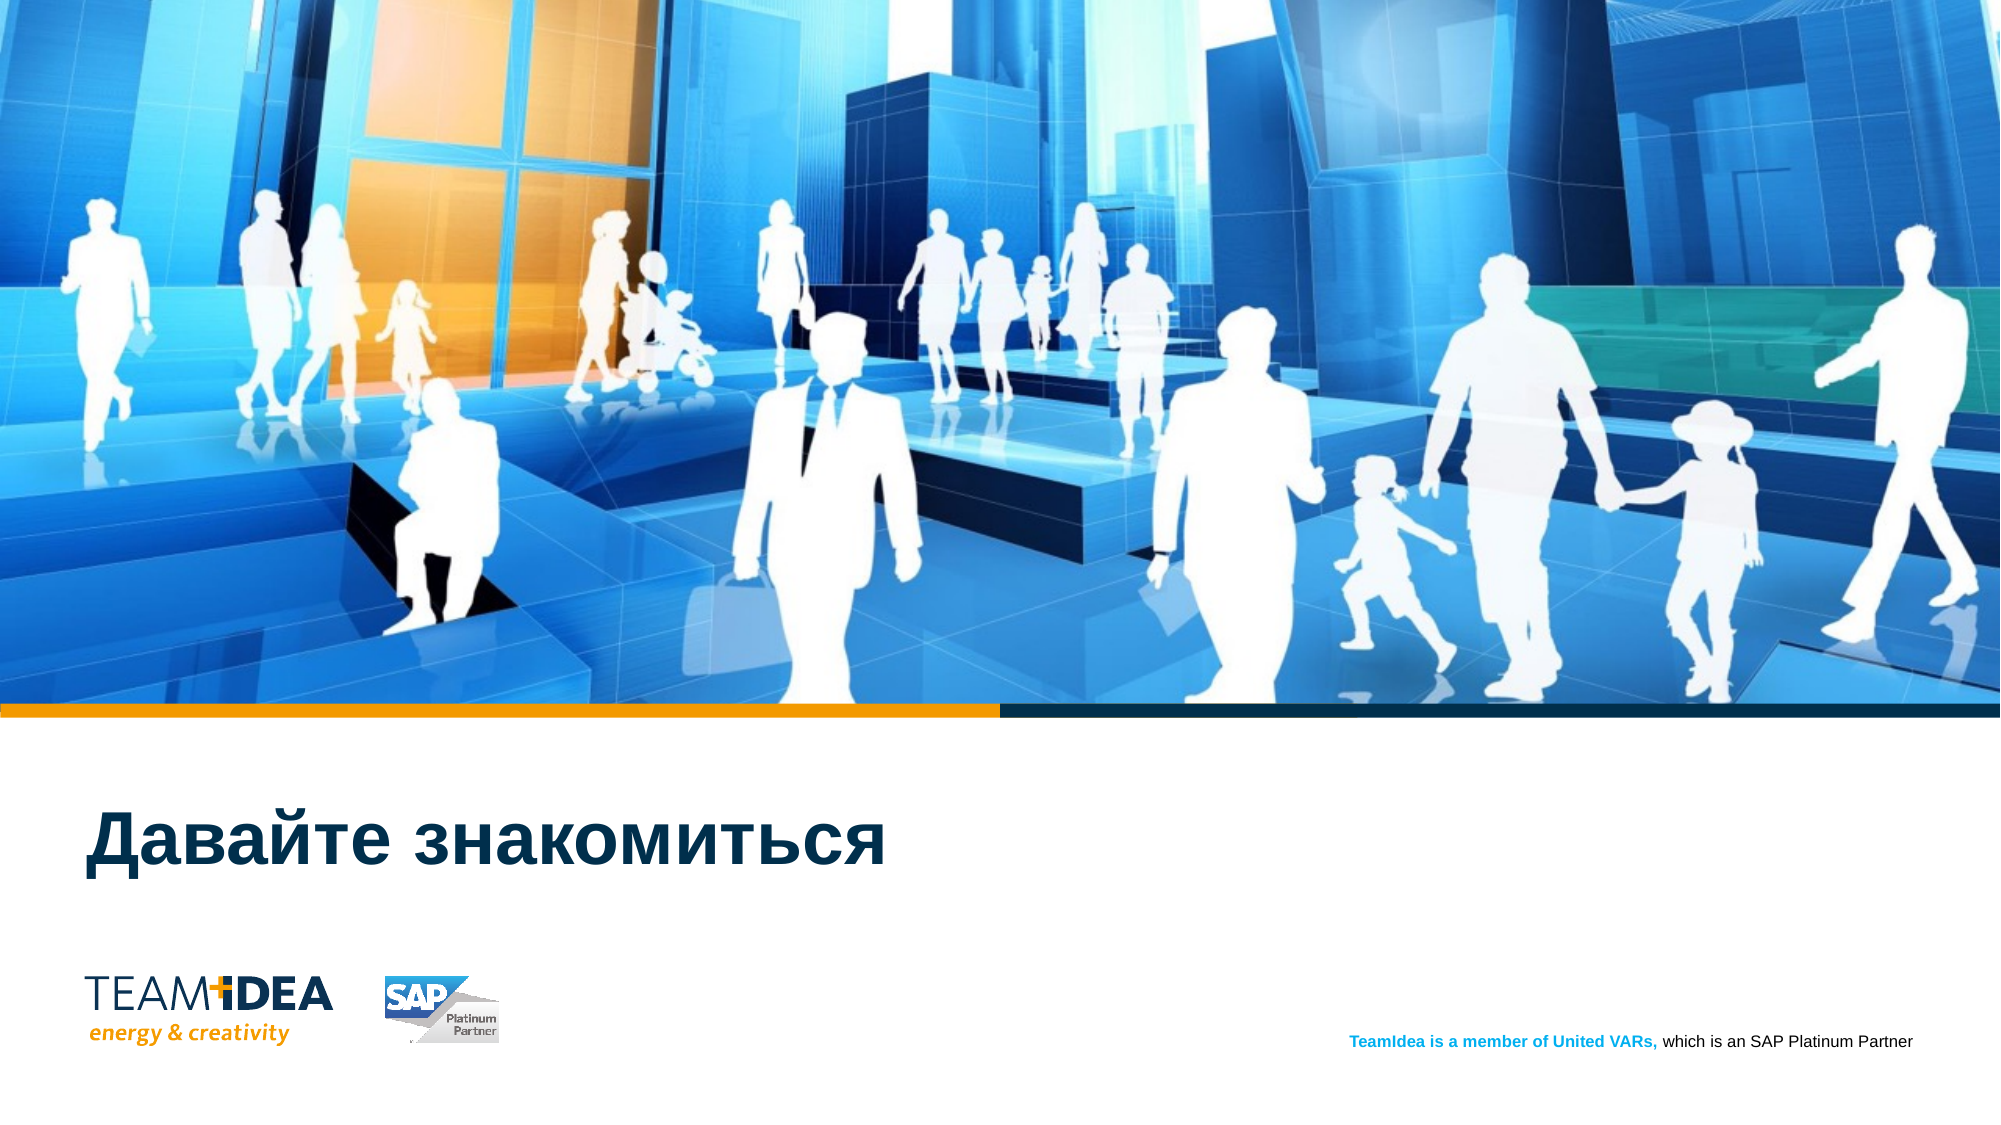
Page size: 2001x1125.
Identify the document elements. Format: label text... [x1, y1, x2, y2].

picture [385, 975, 499, 1043]
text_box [0, 703, 2000, 718]
text_box TeamIdea is a member of United VARs, which is an SAP Platinum Partner [1334, 1022, 1971, 1079]
picture [84, 976, 334, 1047]
picture [0, 0, 2000, 703]
title Давайте знакомиться [85, 800, 1586, 941]
